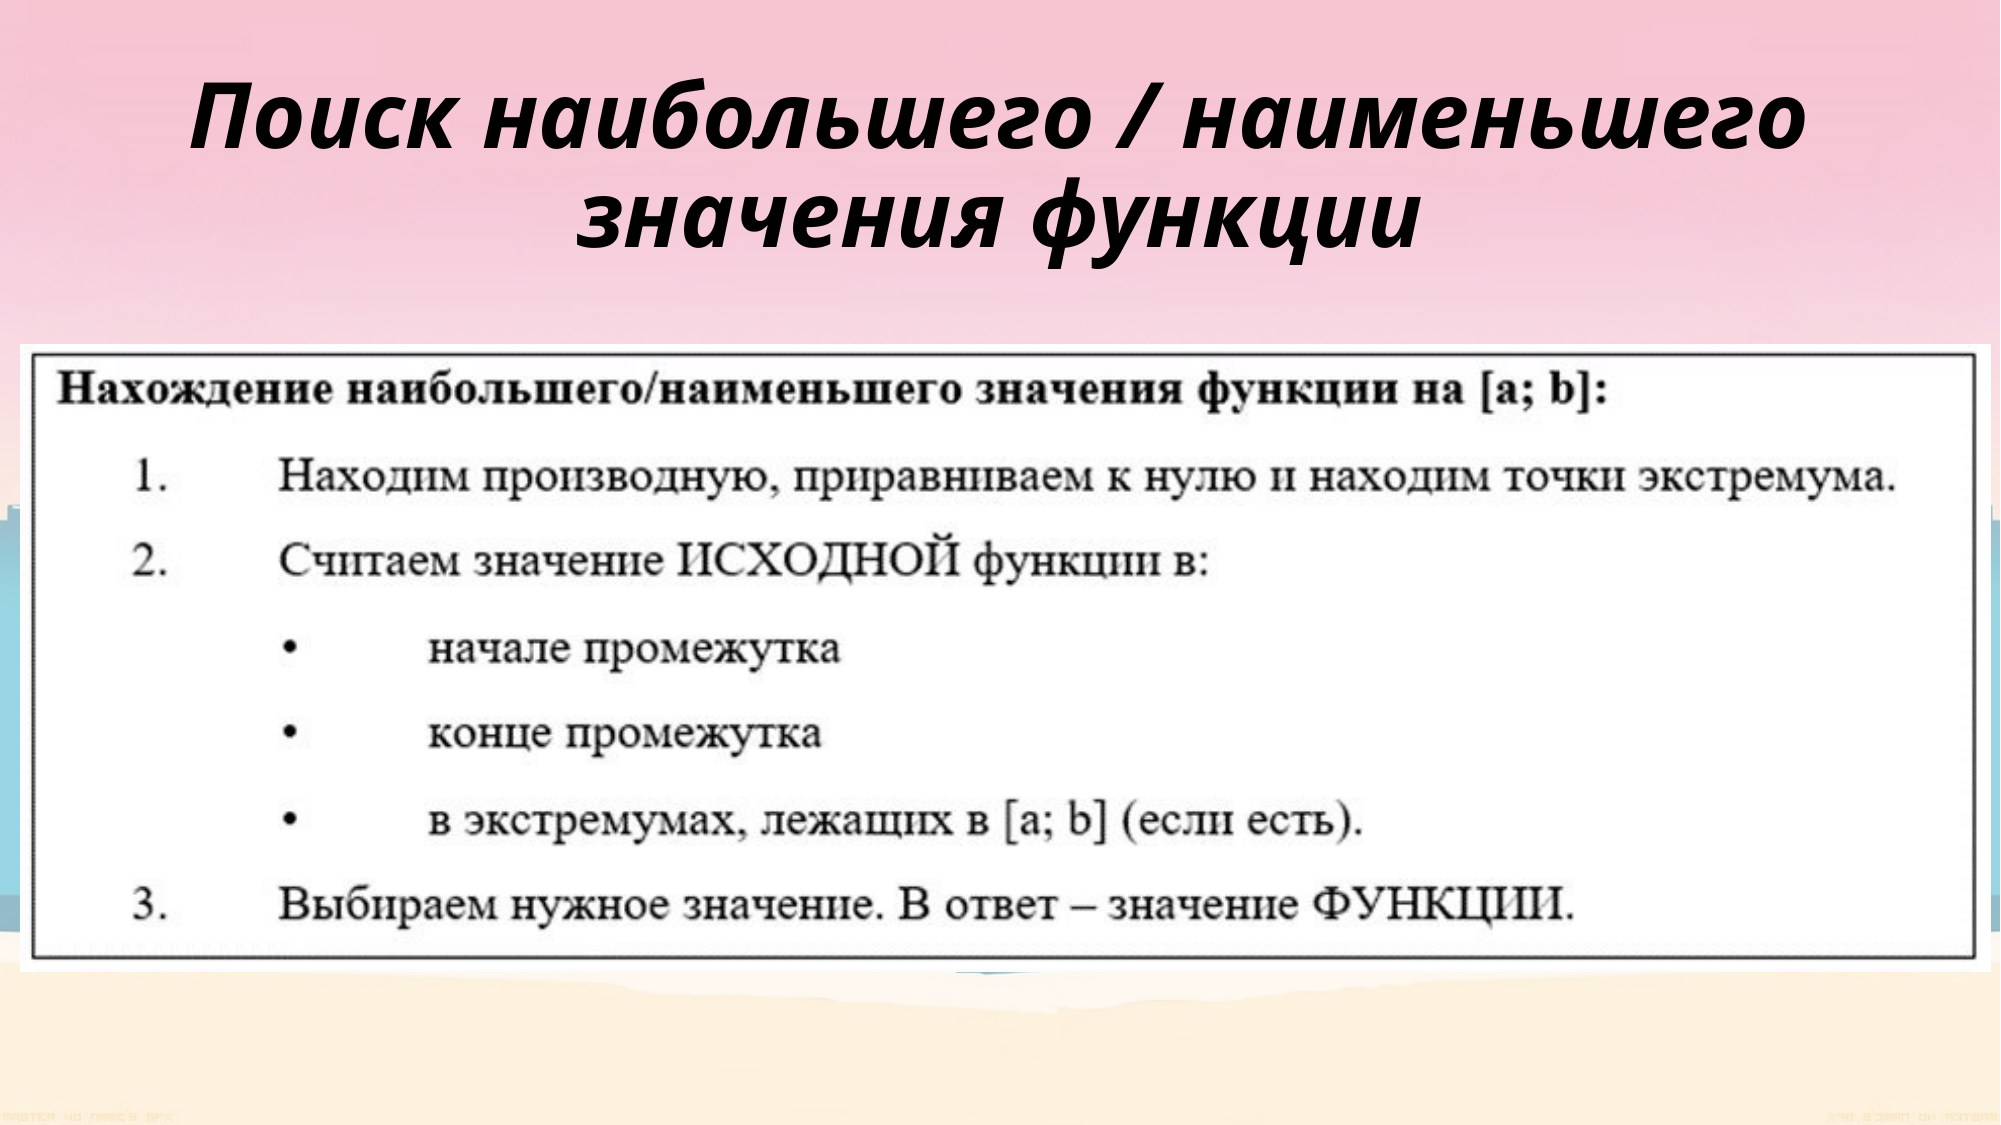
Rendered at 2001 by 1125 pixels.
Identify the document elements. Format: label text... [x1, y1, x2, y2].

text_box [0, 0, 2000, 1125]
title Поиск наибольшего / наименьшего значения функции [137, 59, 1863, 278]
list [20, 344, 1991, 972]
